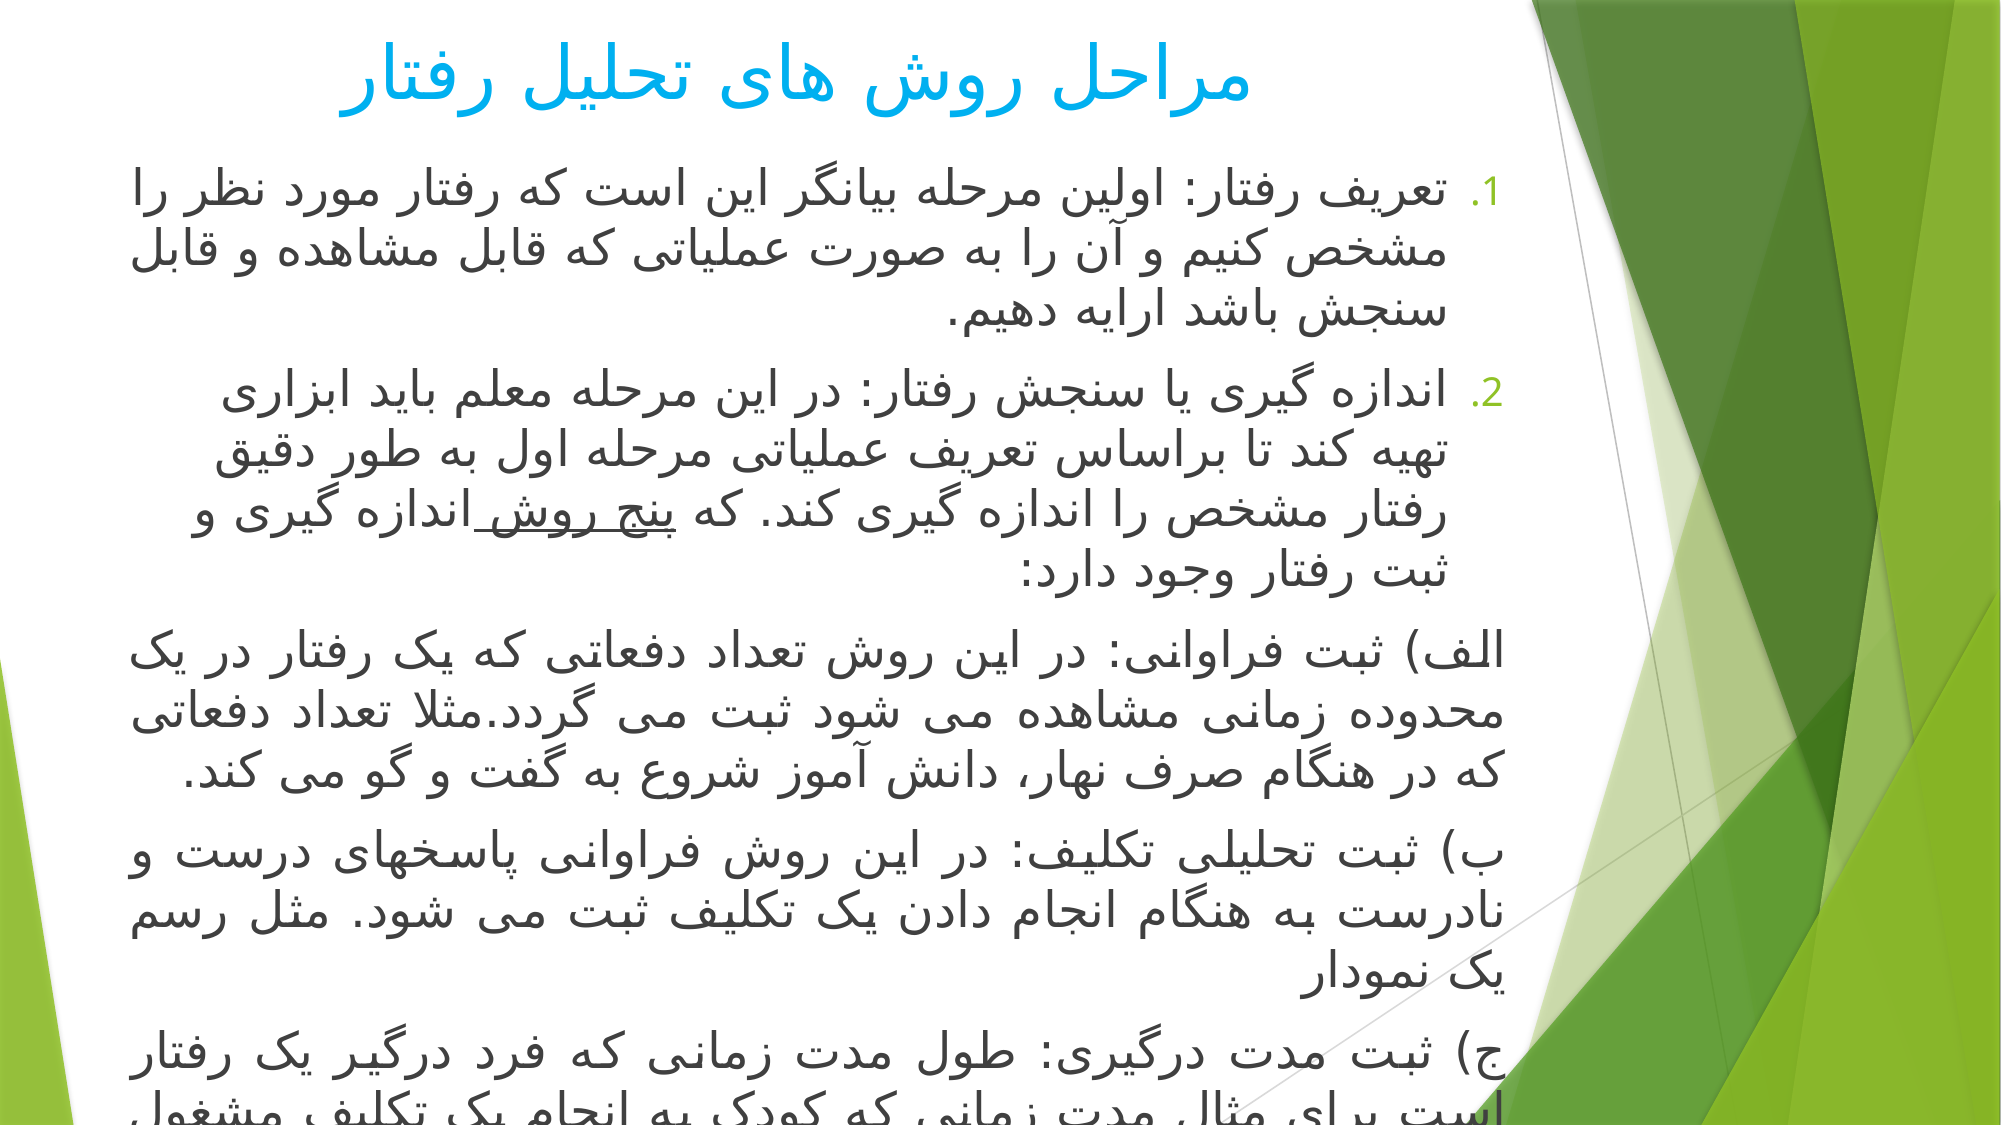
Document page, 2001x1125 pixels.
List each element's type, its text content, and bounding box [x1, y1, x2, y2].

title مراحل روش های تحلیل رفتار [94, 17, 1505, 178]
list تعریف رفتار: اولین مرحله بیانگر این است که رفتار مورد نظر را مشخص کنیم و آن را به صورت عملیاتی که قابل مشاهده و قابل سنجش باشد ارایه دهیم. اندازه گیری یا سنجش رفتار: در این مرحله معلم باید ابزاری تهیه کند تا براساس تعریف عملیاتی مرحله اول به طور دقیق رفتار مشخص را اندازه گیری کند. که پنج روش اندازه گیری و ثبت رفتار وجود دارد: الف) ثبت فراوانی: در این روش تعداد دفعاتی که یک رفتار در یک محدوده زمانی مشاهده می شود ثبت می گردد.مثلا تعداد دفعاتی که در هنگام صرف نهار، دانش آموز شروع به گفت و گو می کند. ب) ثبت تحلیلی تکلیف: در این روش فراوانی پاسخهای درست و نادرست به هنگام انجام دادن یک تکلیف ثبت می شود. مثل رسم یک نمودار ج) ثبت مدت درگیری: طول مدت زمانی که فرد درگیر یک رفتار است برای مثال مدت زمانی که کودک به انجام یک تکلیف مشغول است. [111, 147, 1522, 991]
